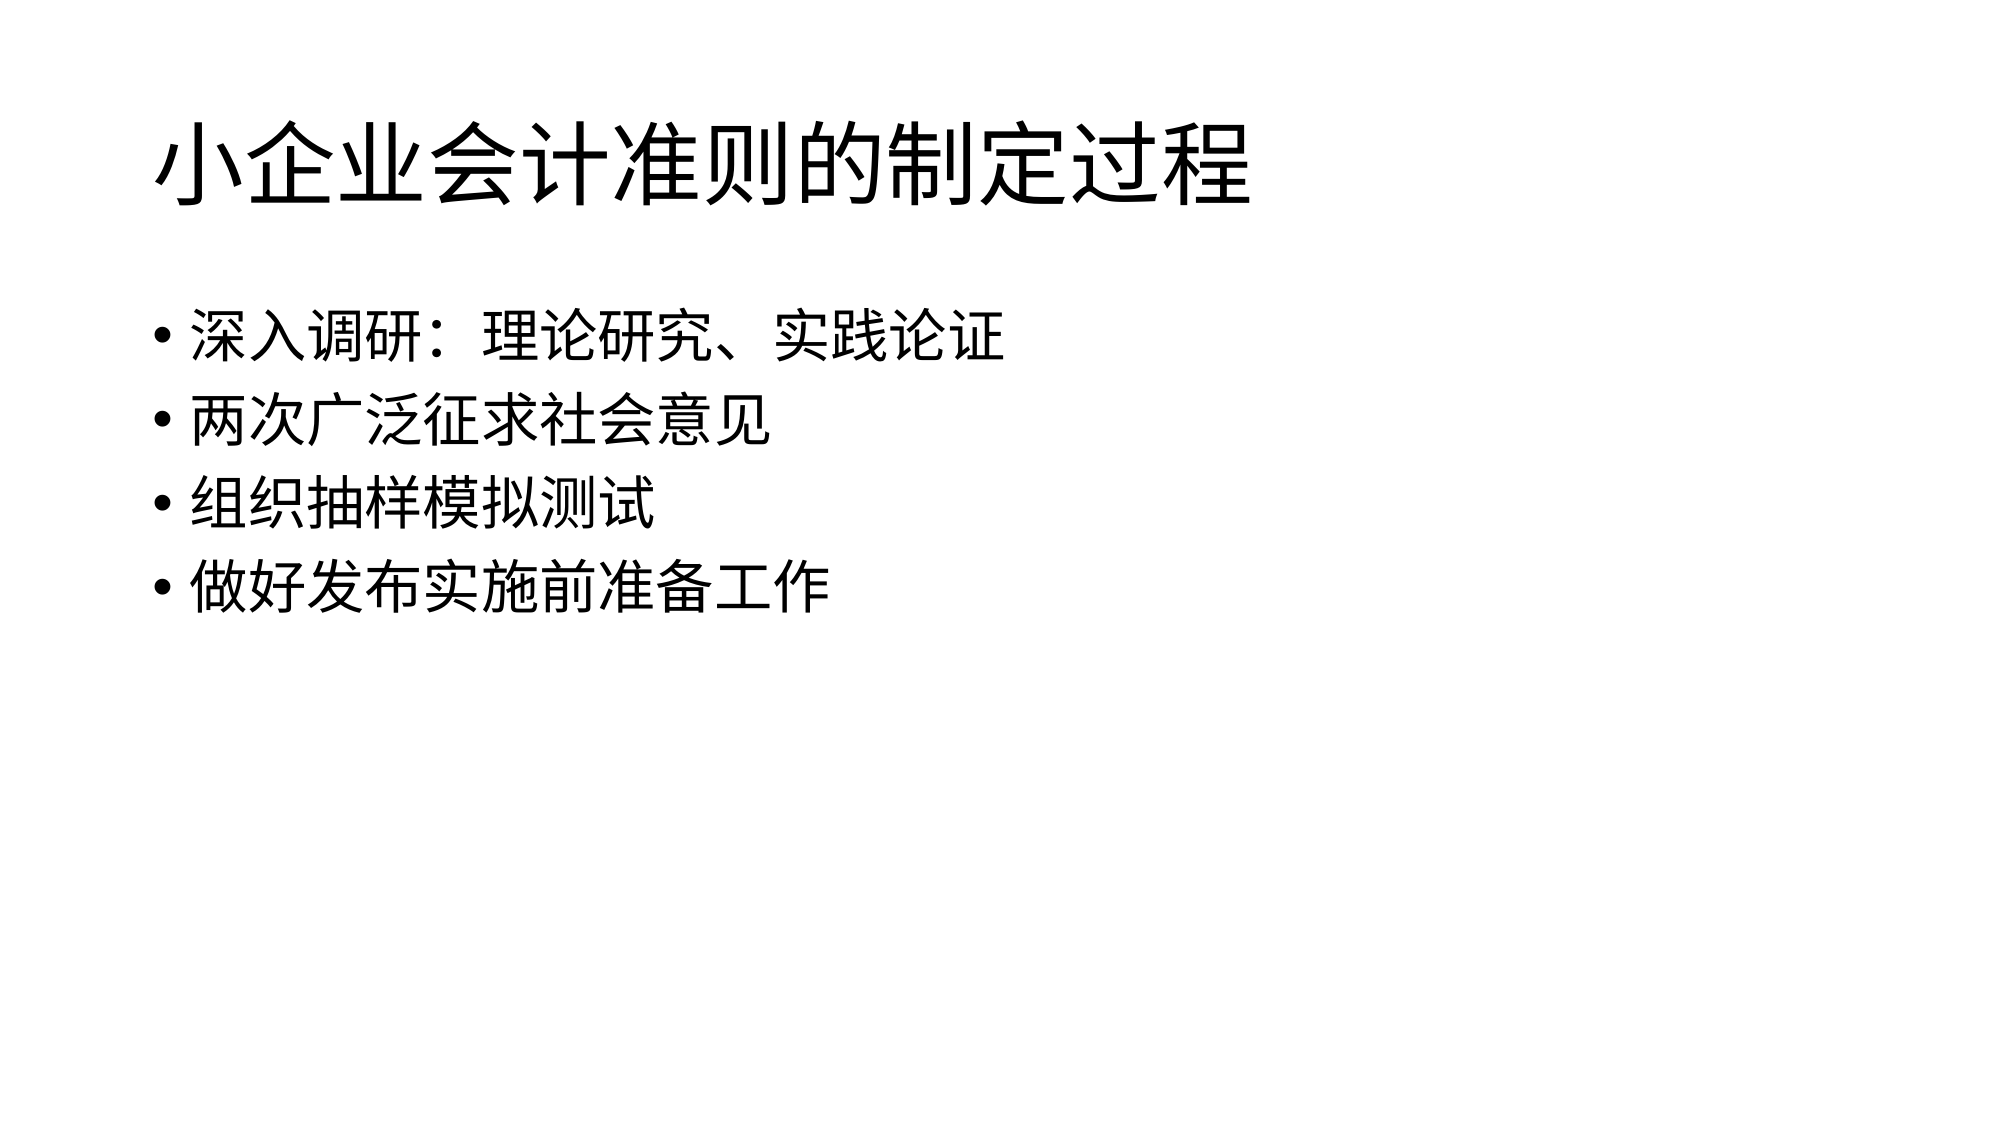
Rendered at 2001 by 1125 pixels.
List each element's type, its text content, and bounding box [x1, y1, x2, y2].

list 深入调研：理论研究、实践论证 两次广泛征求社会意见 组织抽样模拟测试 做好发布实施前准备工作 [137, 299, 1863, 1014]
title 小企业会计准则的制定过程 [137, 59, 1863, 278]
